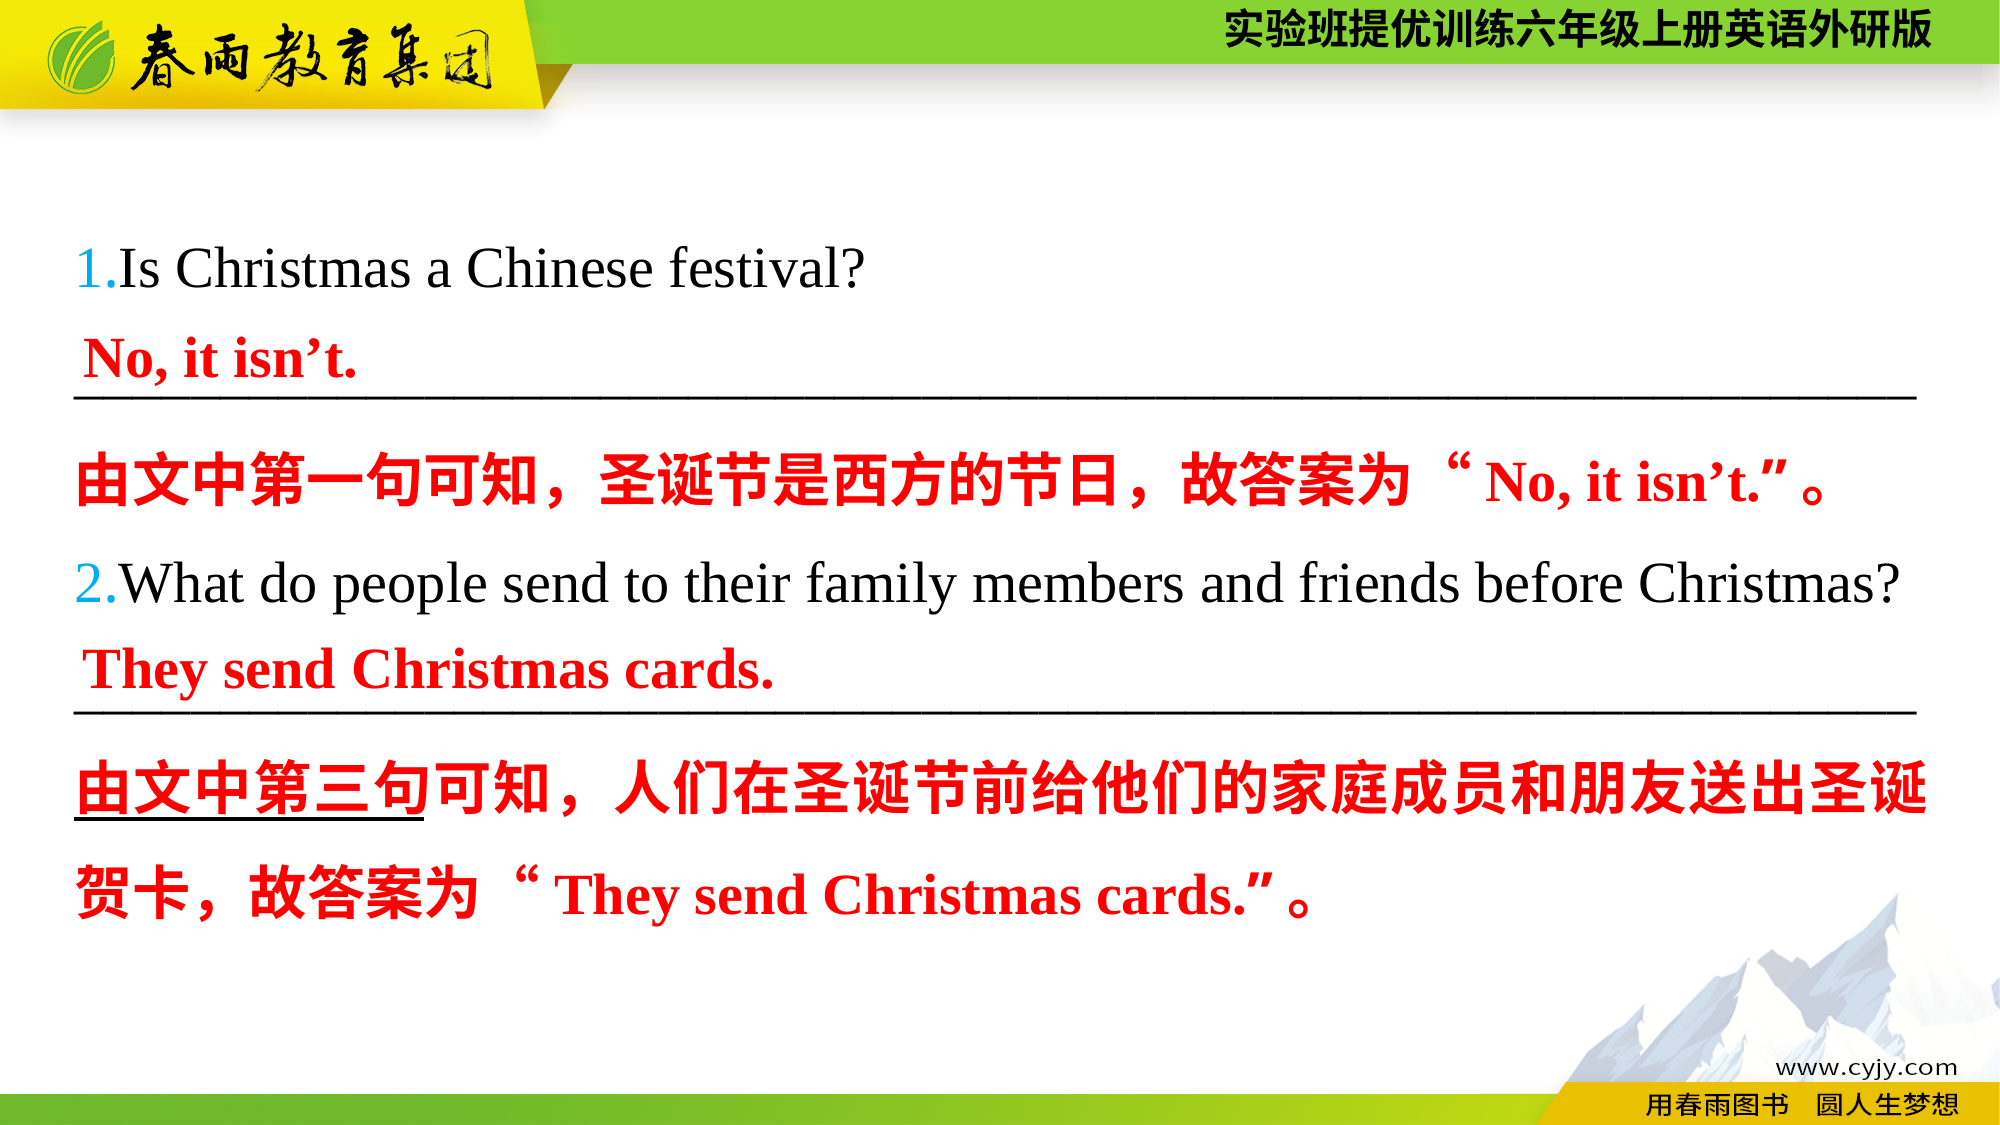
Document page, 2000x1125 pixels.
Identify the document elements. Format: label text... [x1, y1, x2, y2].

text_box 由文中第三句可知，人们在圣诞节前给他们的家庭成员和朋友送出圣诞贺卡，故答案为“They send Christmas cards.”。 [59, 709, 1944, 934]
text_box 由文中第一句可知，圣诞节是西方的节日，故答案为“No, it isn’t.”。 [59, 400, 1944, 521]
text_box No, it isn’t. [68, 311, 374, 397]
list 1.Is Christmas a Chinese festival? _______________________________________________________________ 2.What do people send to their family members and friends before Christmas? _______________________________________________________________ [59, 187, 1944, 400]
picture [0, 0, 2000, 1125]
list 1.Is Christmas a Chinese festival? _______________________________________________________________ 2.What do people send to their family members and friends before Christmas? _______________________________________________________________ [59, 521, 1944, 709]
text_box They send Christmas cards. [67, 623, 791, 708]
